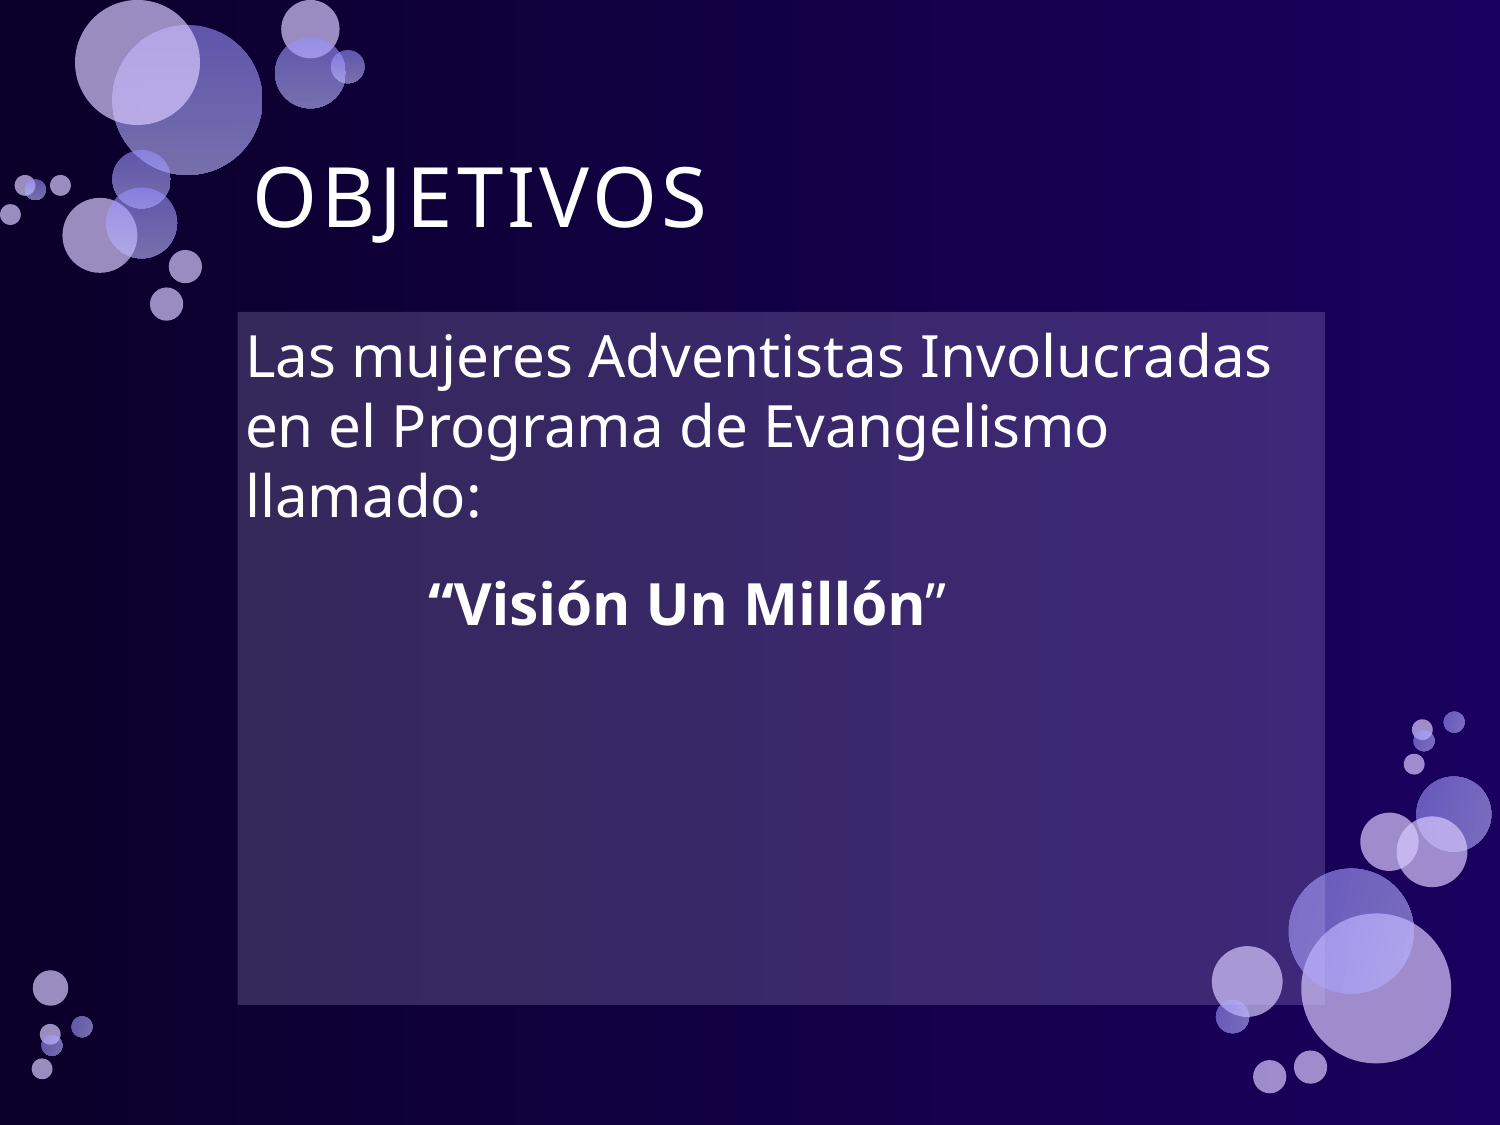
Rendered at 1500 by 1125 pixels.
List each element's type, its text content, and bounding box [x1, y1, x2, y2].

title OBJETIVOS [237, 99, 1325, 288]
list Las mujeres Adventistas Involucradas en el Programa de Evangelismo llamado: “Visión Un Millón” [237, 311, 1325, 1005]
